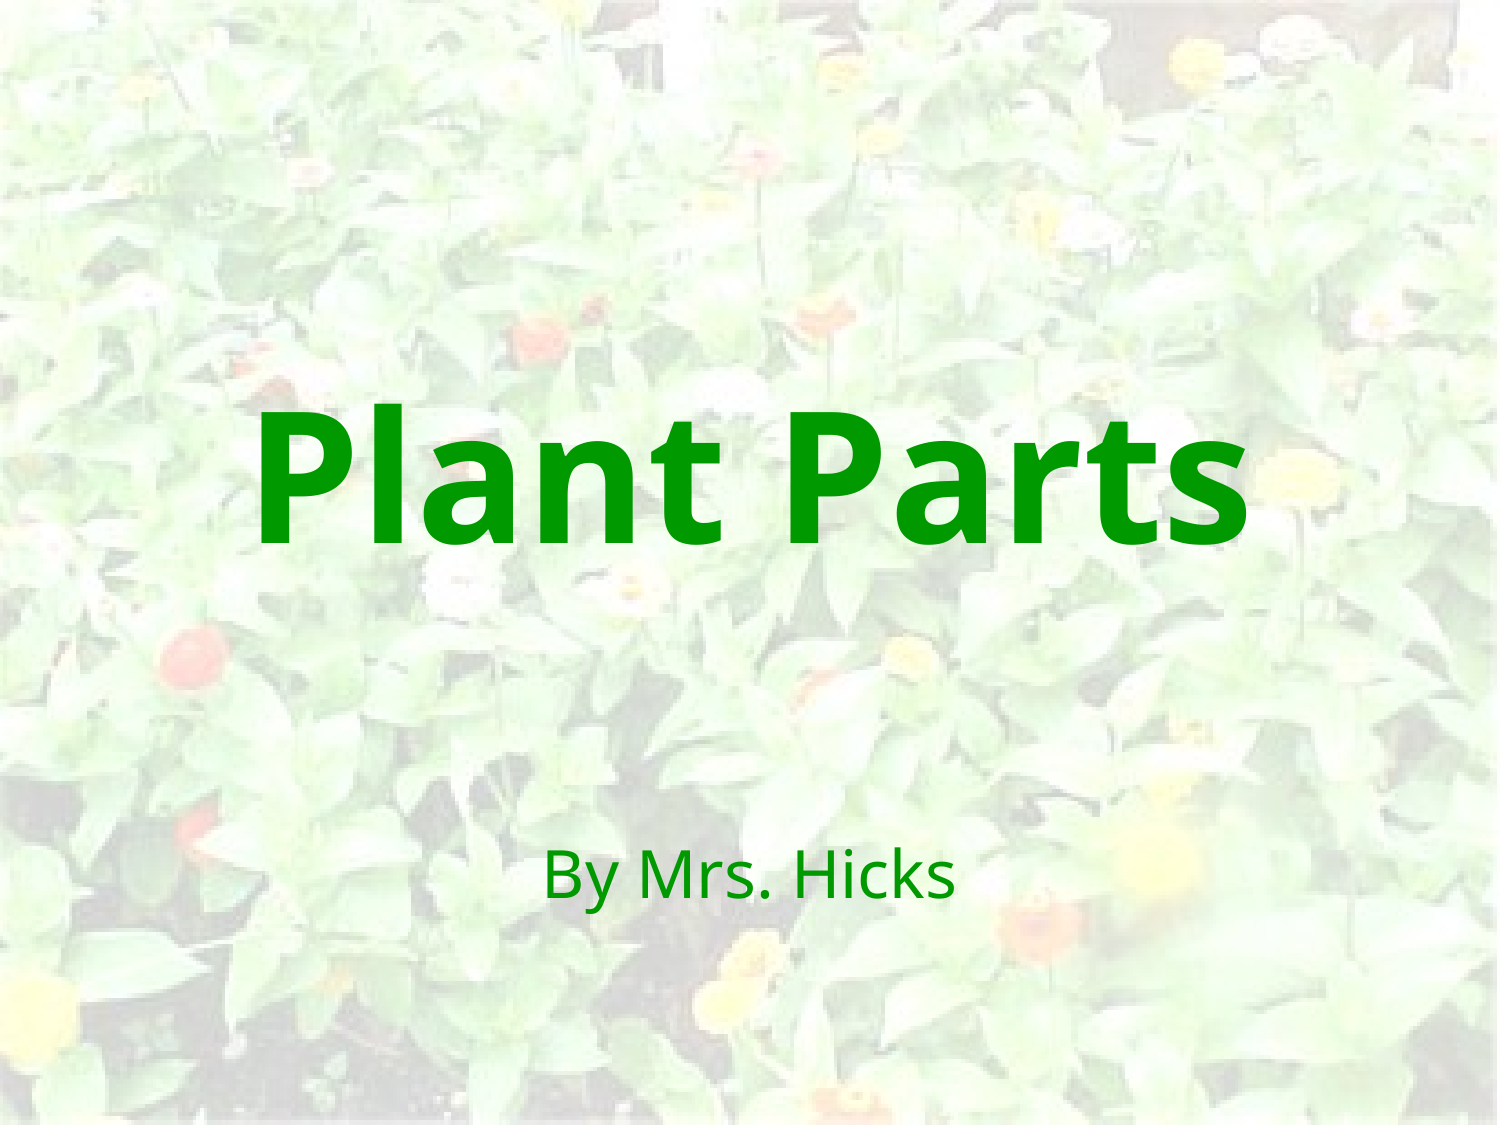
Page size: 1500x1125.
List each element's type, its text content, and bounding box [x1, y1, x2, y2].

picture [0, 0, 1500, 1125]
subtitle By Mrs. Hicks [224, 637, 1276, 926]
title Plant Parts [112, 349, 1388, 591]
